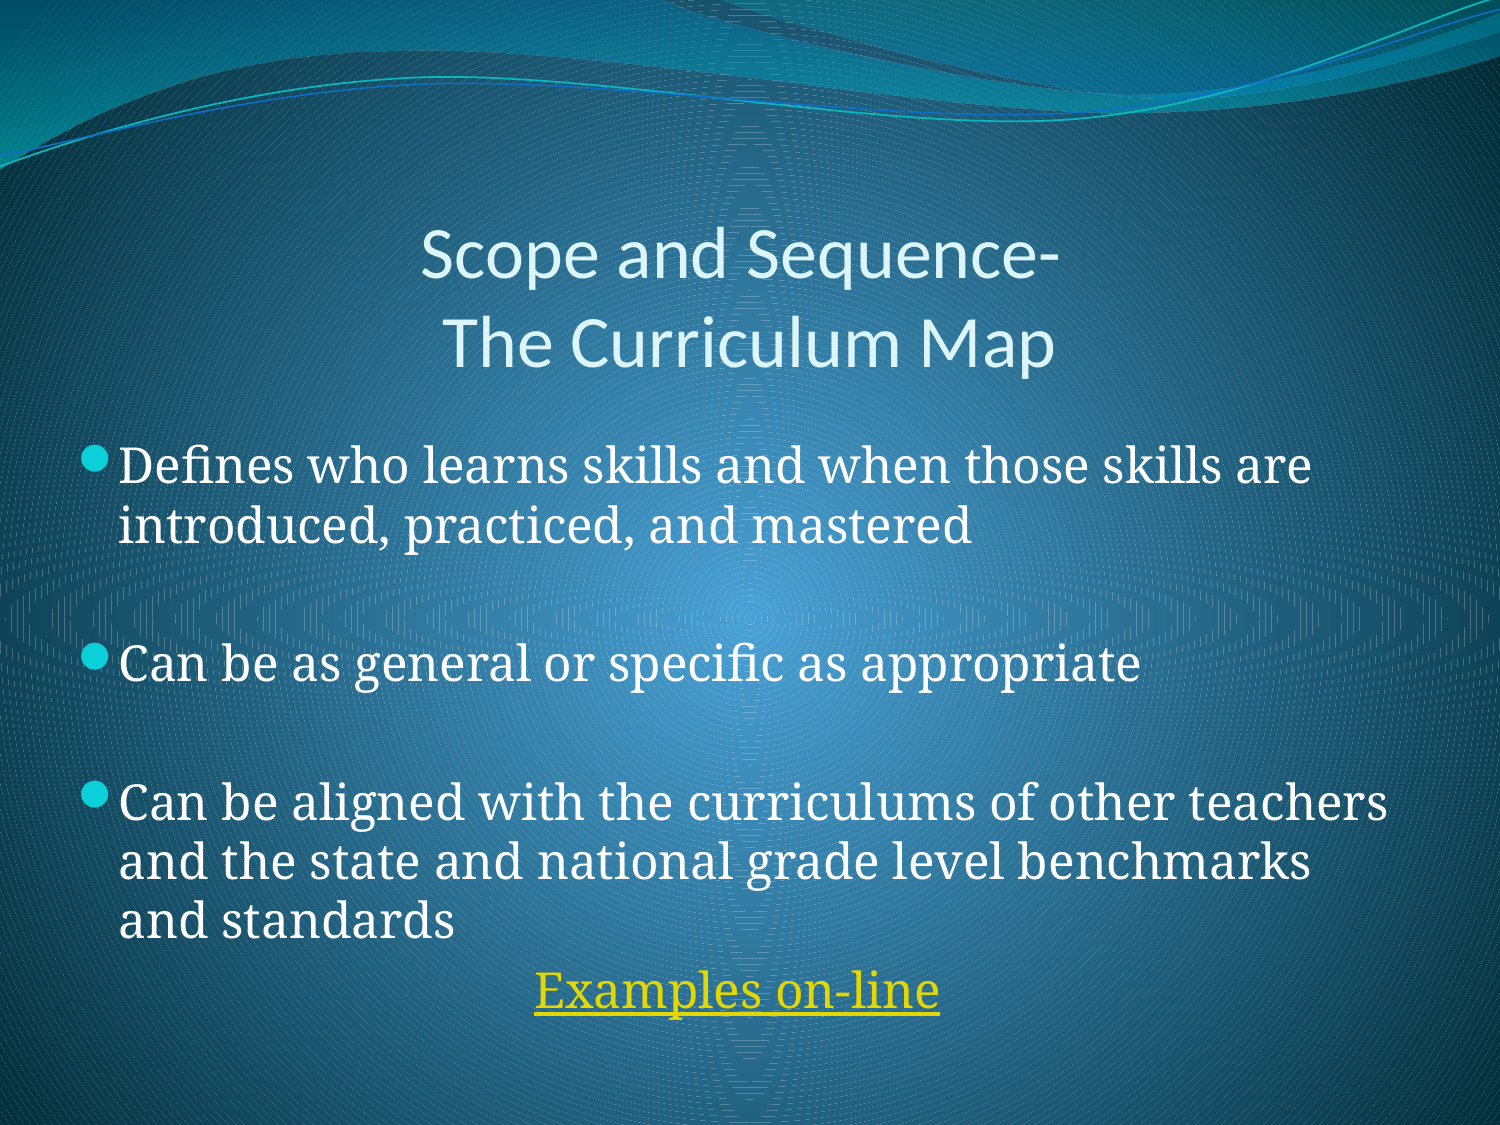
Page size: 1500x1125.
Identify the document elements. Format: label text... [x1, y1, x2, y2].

list Defines who learns skills and when those skills are introduced, practiced, and mastered Can be as general or specific as appropriate Can be aligned with the curriculums of other teachers and the state and national grade level benchmarks and standards Examples on-line [62, 357, 1413, 1038]
title Scope and Sequence- The Curriculum Map [74, 195, 1426, 383]
